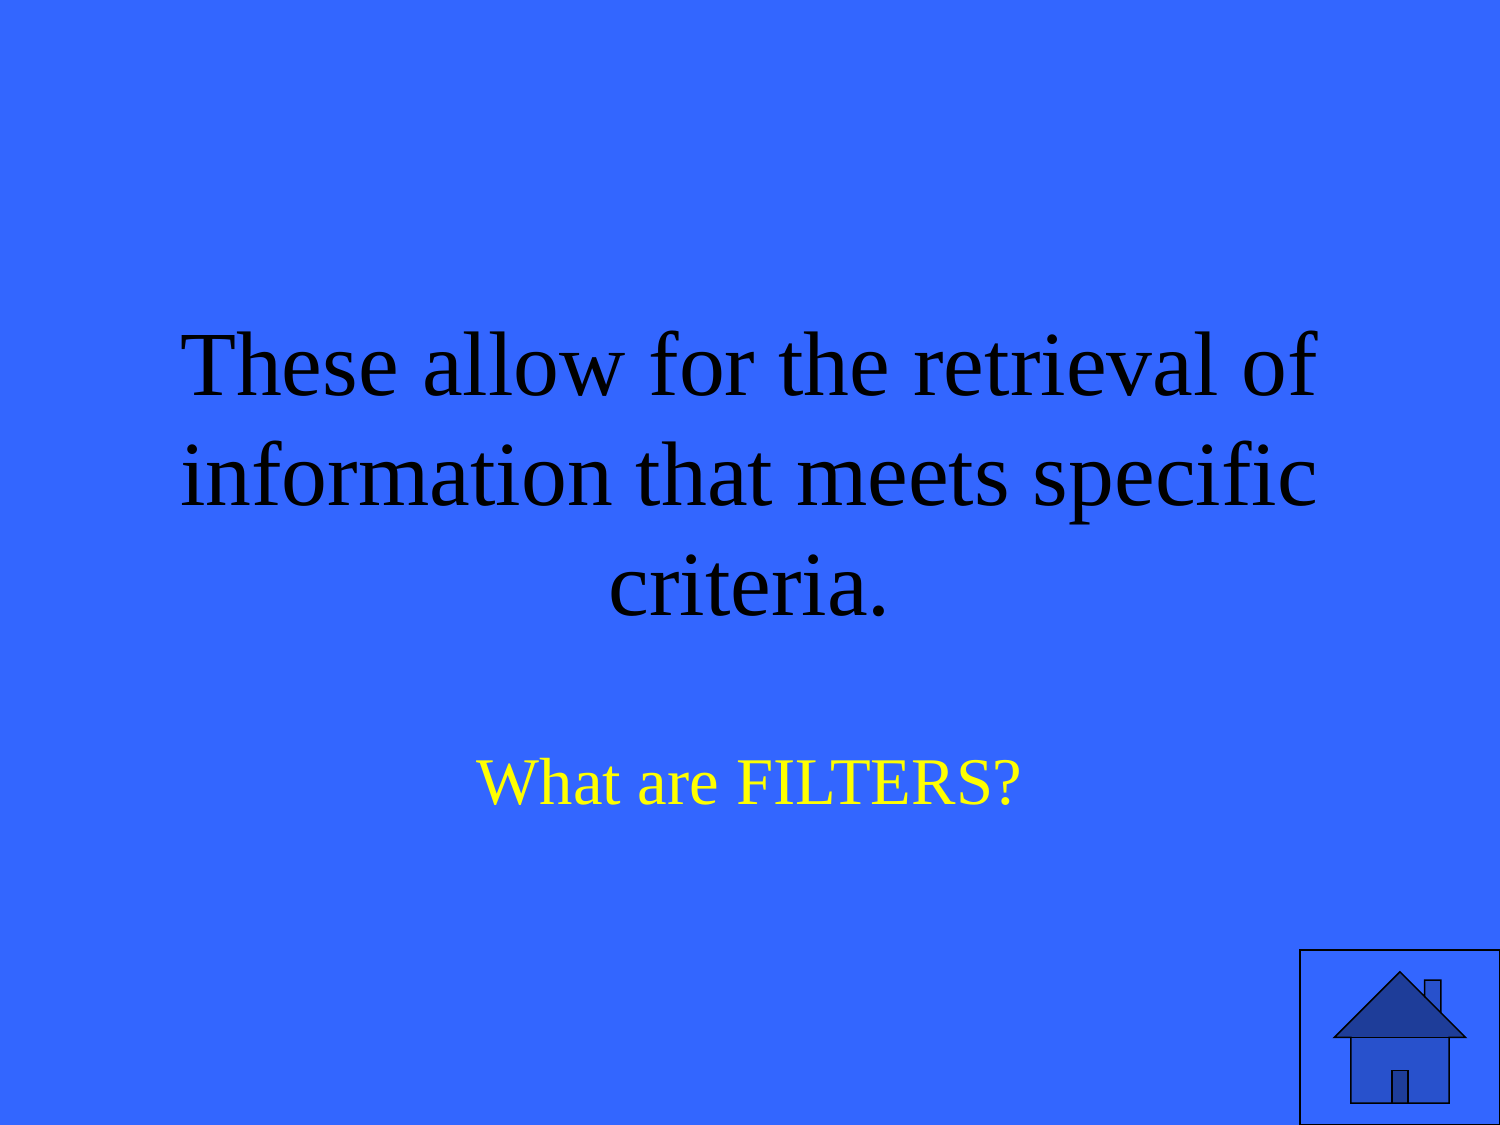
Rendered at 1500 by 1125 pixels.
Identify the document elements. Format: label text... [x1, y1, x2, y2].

title These allow for the retrieval of information that meets specific criteria. [112, 374, 1388, 563]
subtitle What are FILTERS? [224, 637, 1276, 926]
text_box [1299, 950, 1500, 1125]
